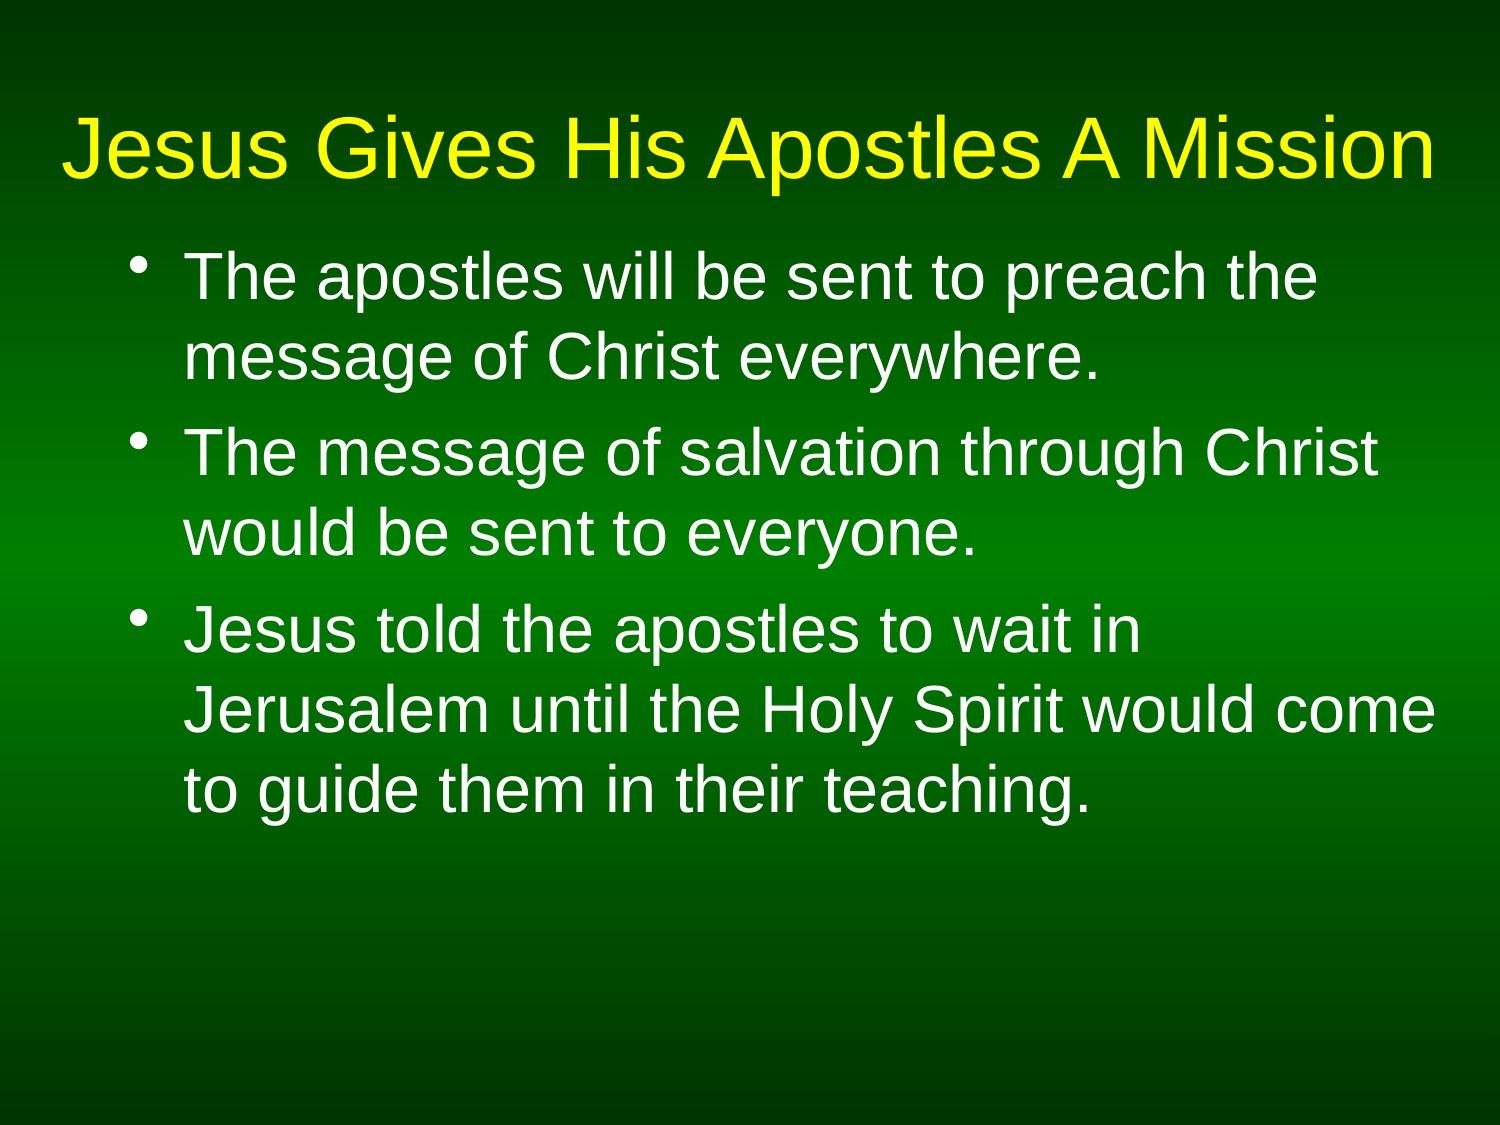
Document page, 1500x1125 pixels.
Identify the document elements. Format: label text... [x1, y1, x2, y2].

title Jesus Gives His Apostles A Mission [37, 50, 1463, 238]
list The apostles will be sent to preach the message of Christ everywhere. The message of salvation through Christ would be sent to everyone. Jesus told the apostles to wait in Jerusalem until the Holy Spirit would come to guide them in their teaching. [112, 224, 1463, 1125]
